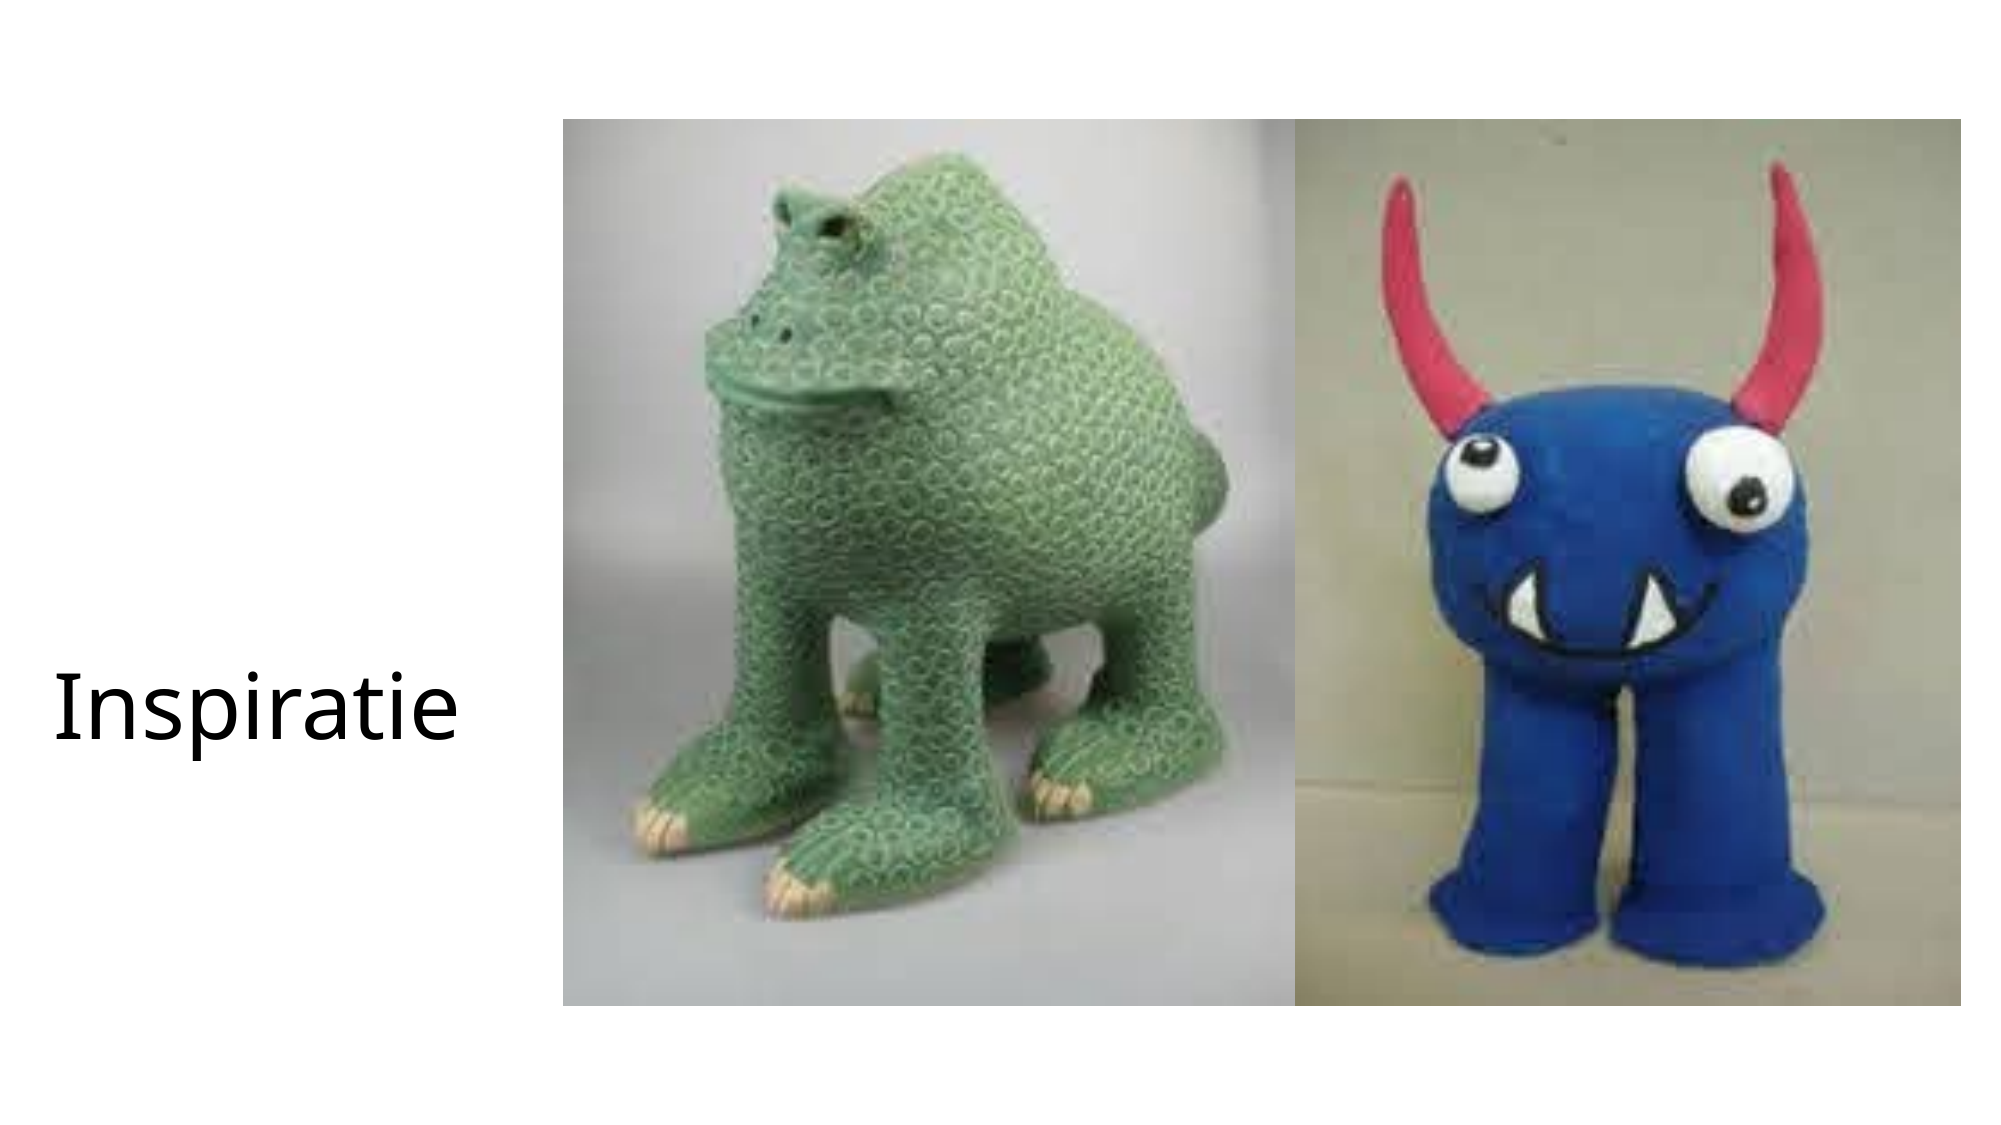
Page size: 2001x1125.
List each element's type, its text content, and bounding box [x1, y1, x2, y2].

title Inspiratie [39, 202, 563, 766]
picture [563, 119, 1961, 1006]
